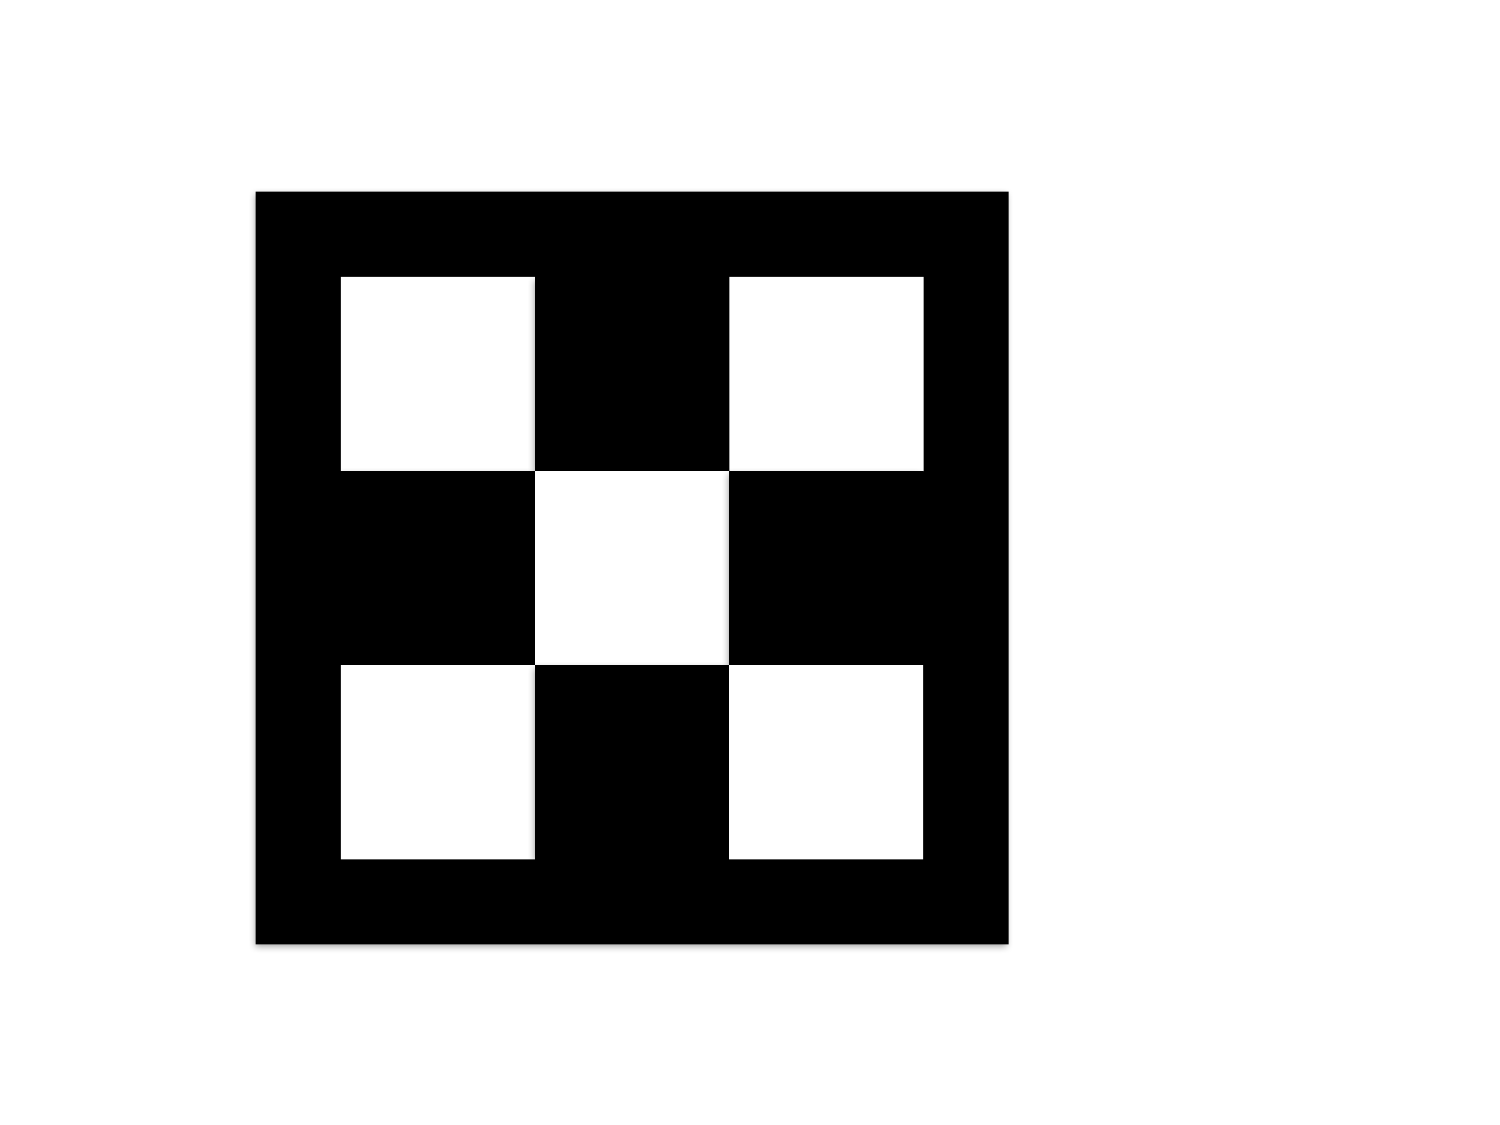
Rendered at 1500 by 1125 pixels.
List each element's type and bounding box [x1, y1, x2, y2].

text_box [340, 470, 533, 664]
text_box [255, 191, 1009, 945]
text_box [728, 470, 924, 664]
text_box [534, 664, 727, 860]
text_box [534, 470, 727, 663]
text_box [729, 276, 924, 470]
text_box [340, 664, 533, 860]
text_box [534, 276, 728, 469]
text_box [728, 664, 924, 860]
text_box [340, 276, 533, 470]
